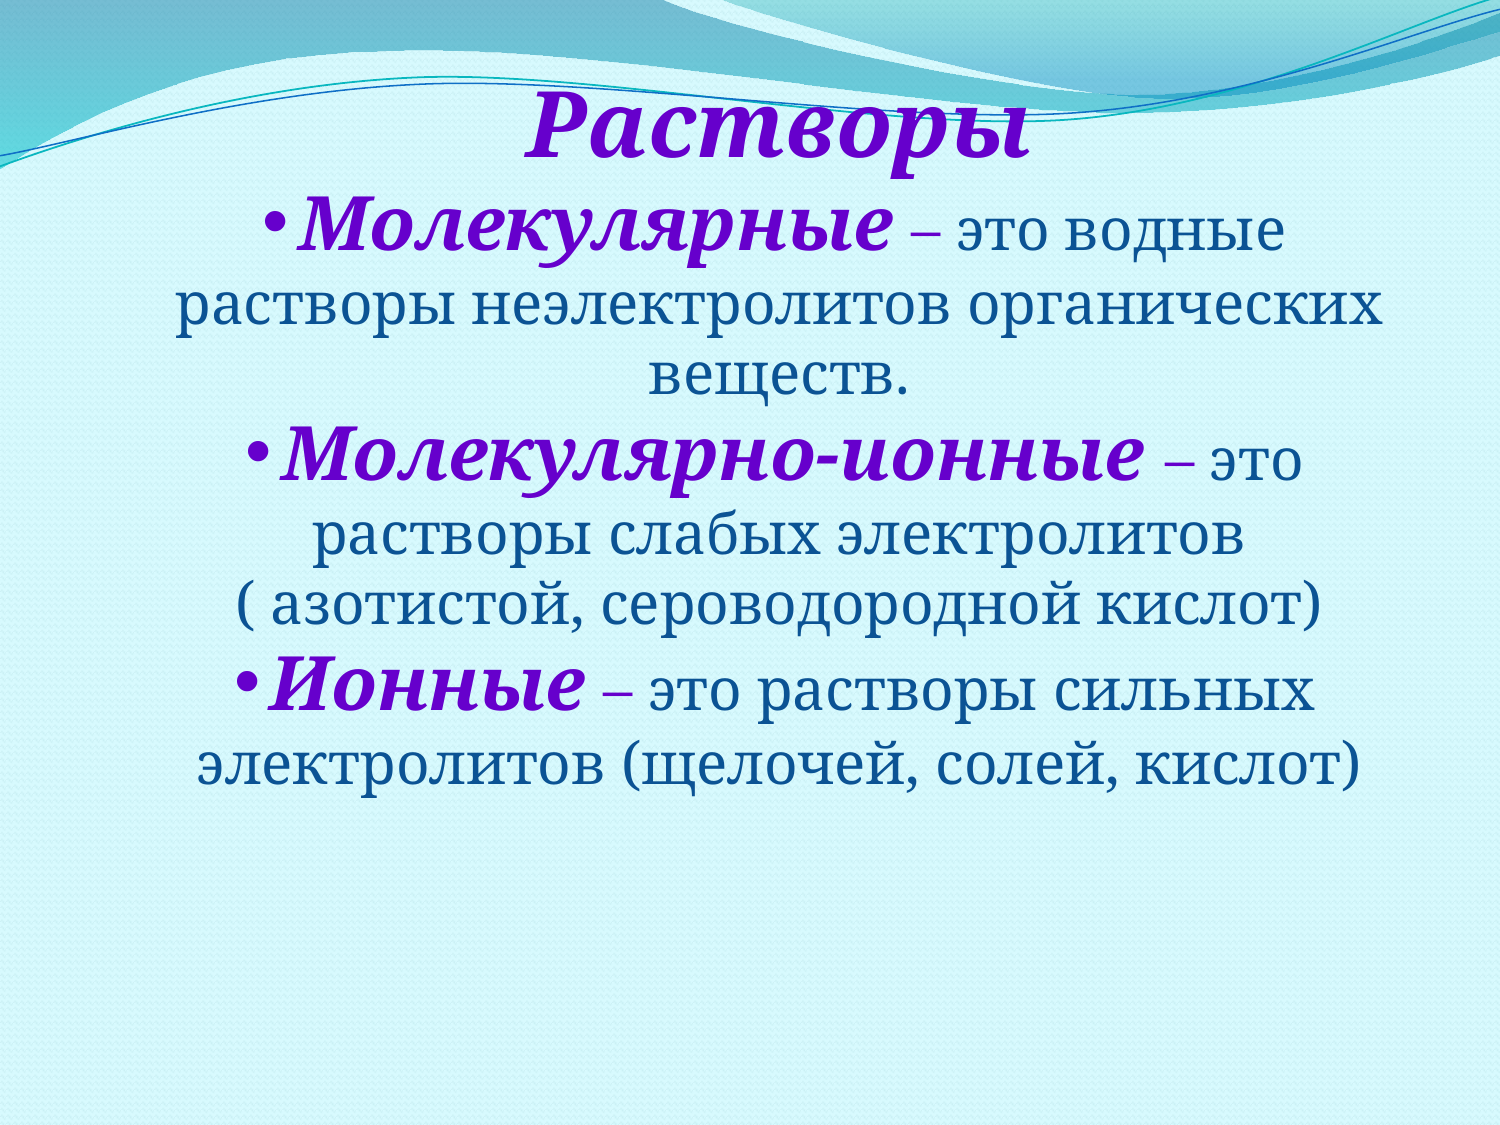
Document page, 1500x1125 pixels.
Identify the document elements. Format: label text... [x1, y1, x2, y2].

text_box Растворы Молекулярные – это водные растворы неэлектролитов органических веществ. Молекулярно-ионные – это растворы слабых электролитов ( азотистой, сероводородной кислот) Ионные – это растворы сильных электролитов (щелочей, солей, кислот) [117, 58, 1442, 989]
